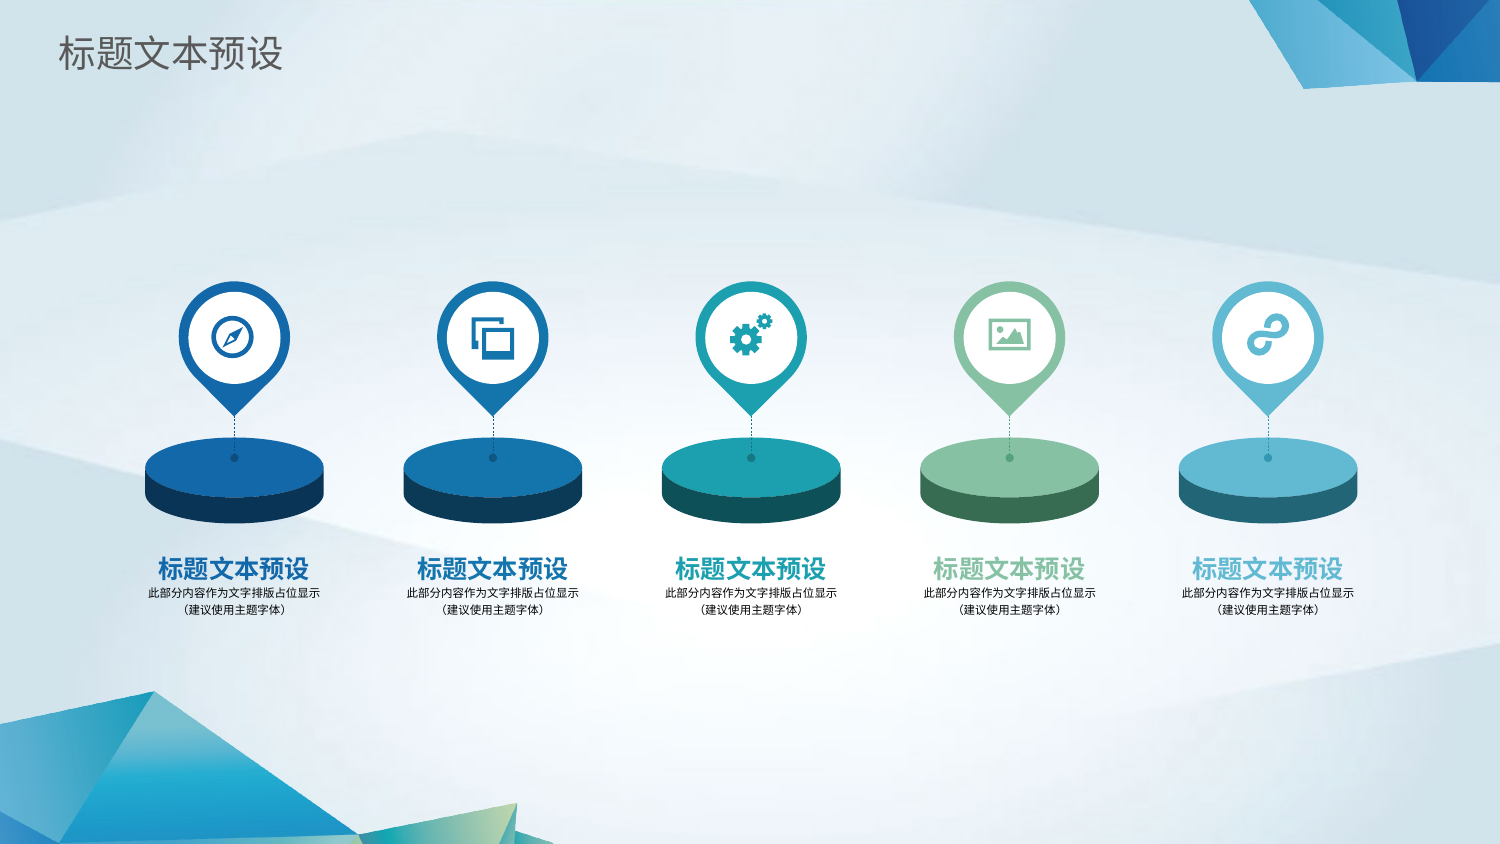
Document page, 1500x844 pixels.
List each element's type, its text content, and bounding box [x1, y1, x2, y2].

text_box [914, 553, 1106, 627]
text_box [655, 553, 847, 627]
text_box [174, 281, 295, 417]
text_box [1172, 553, 1364, 627]
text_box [144, 437, 1358, 524]
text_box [432, 281, 554, 417]
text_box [1207, 281, 1329, 417]
picture [0, 0, 1500, 844]
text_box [691, 281, 812, 417]
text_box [397, 553, 589, 627]
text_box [138, 553, 330, 627]
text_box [949, 281, 1070, 417]
text_box 标题文本预设 [41, 20, 302, 86]
